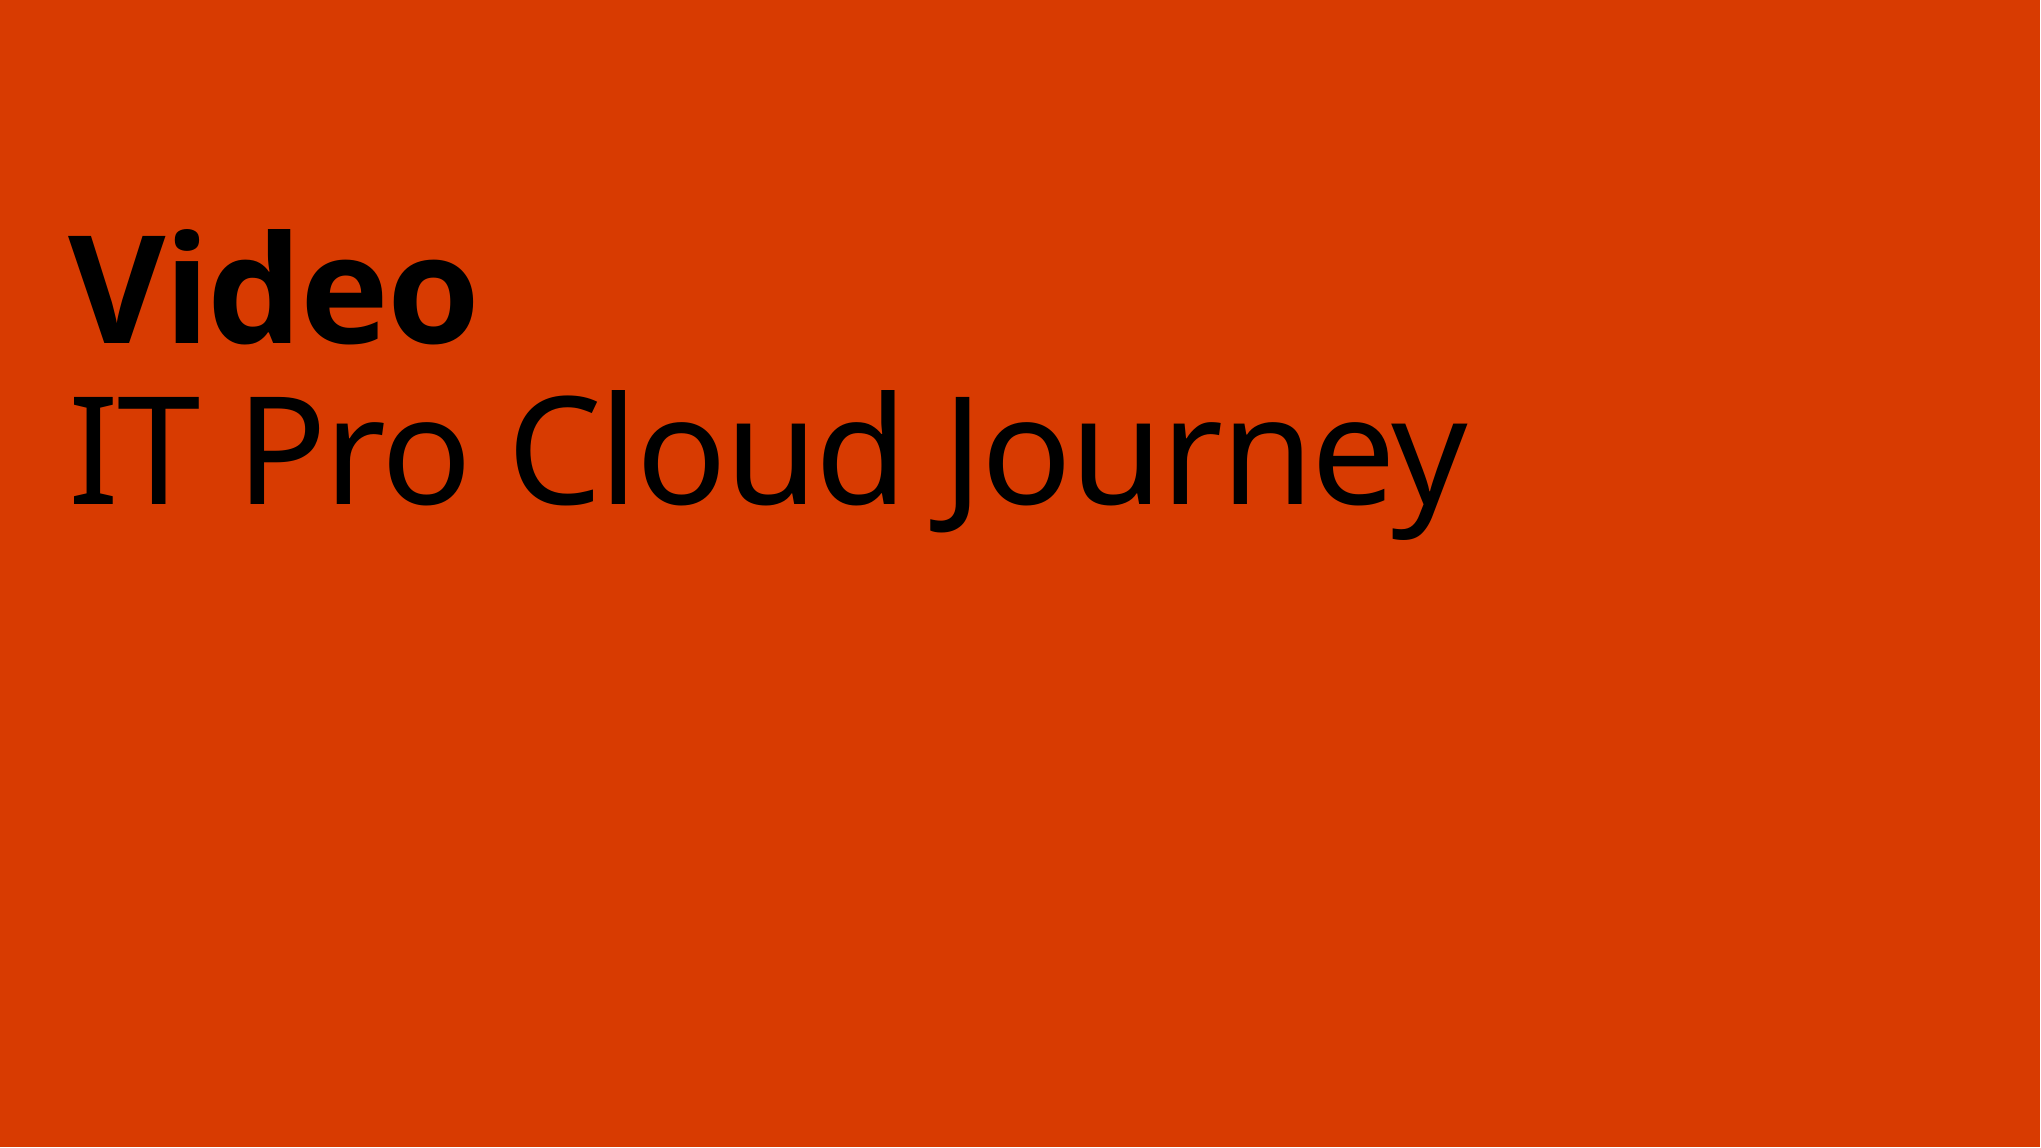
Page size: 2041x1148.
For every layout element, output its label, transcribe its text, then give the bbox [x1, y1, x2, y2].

title Video IT Pro Cloud Journey [45, 198, 1933, 720]
